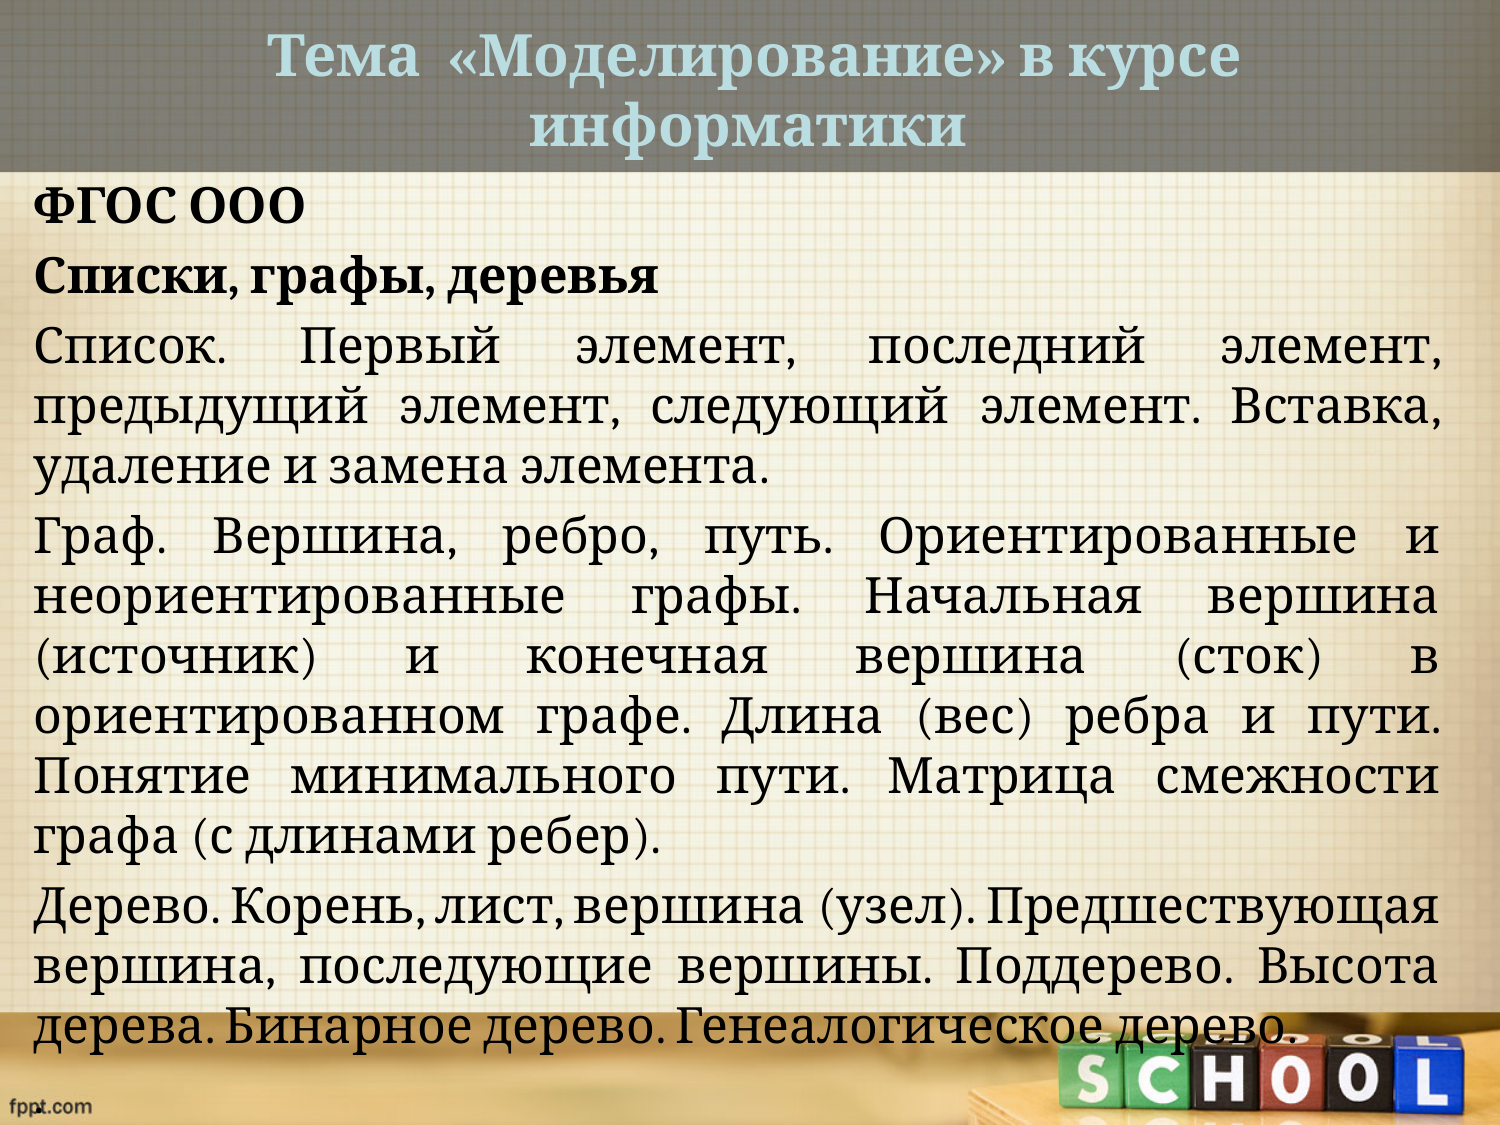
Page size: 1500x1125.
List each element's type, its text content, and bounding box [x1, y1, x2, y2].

picture [0, 0, 1500, 1125]
list ФГОС ООО Списки, графы, деревья Список. Первый элемент, последний элемент, предыдущий элемент, следующий элемент. Вставка, удаление и замена элемента. Граф. Вершина, ребро, путь. Ориентированные и неориентированные графы. Начальная вершина (источник) и конечная вершина (сток) в ориентированном графе. Длина (вес) ребра и пути. Понятие минимального пути. Матрица смежности графа (с длинами ребер). Дерево. Корень, лист, вершина (узел). Предшествующая вершина, последующие вершины. Поддерево. Высота дерева. Бинарное дерево. Генеалогическое дерево. . [18, 165, 1456, 909]
title Тема «Моделирование» в курсе информатики [79, 22, 1430, 155]
